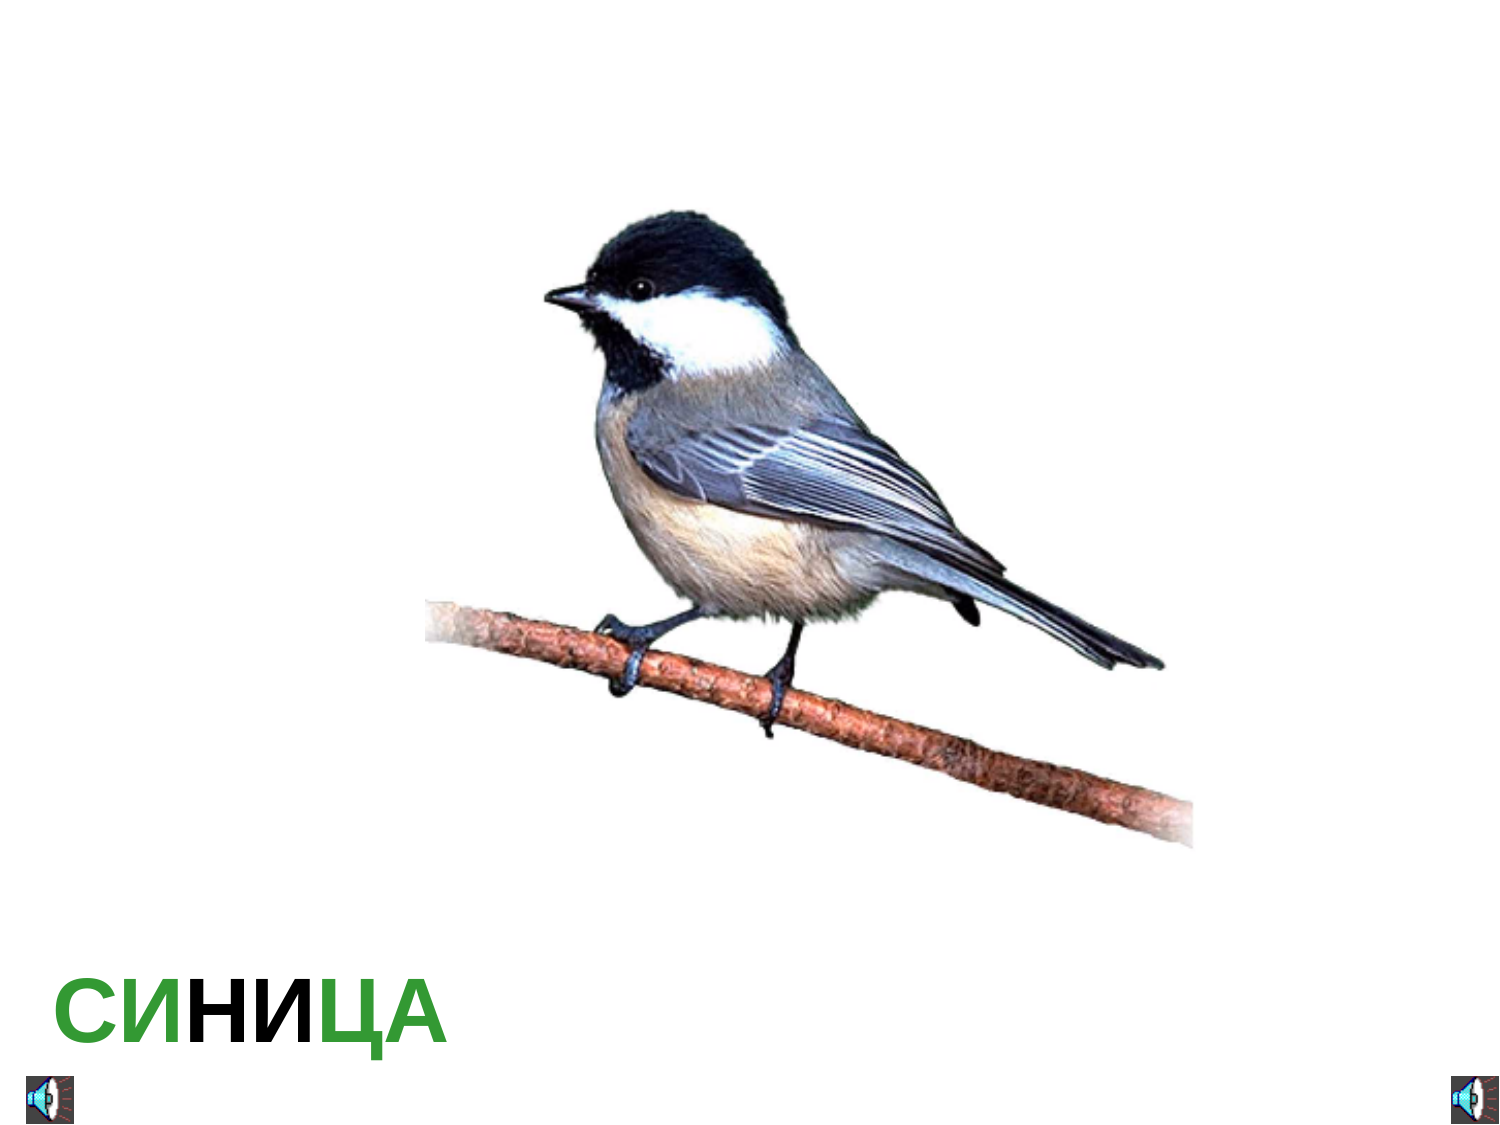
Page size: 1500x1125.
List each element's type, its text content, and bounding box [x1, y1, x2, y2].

title СИНИЦА [37, 912, 1313, 1101]
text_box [424, 87, 1212, 906]
picture [24, 1074, 76, 1125]
picture [1449, 1074, 1500, 1125]
